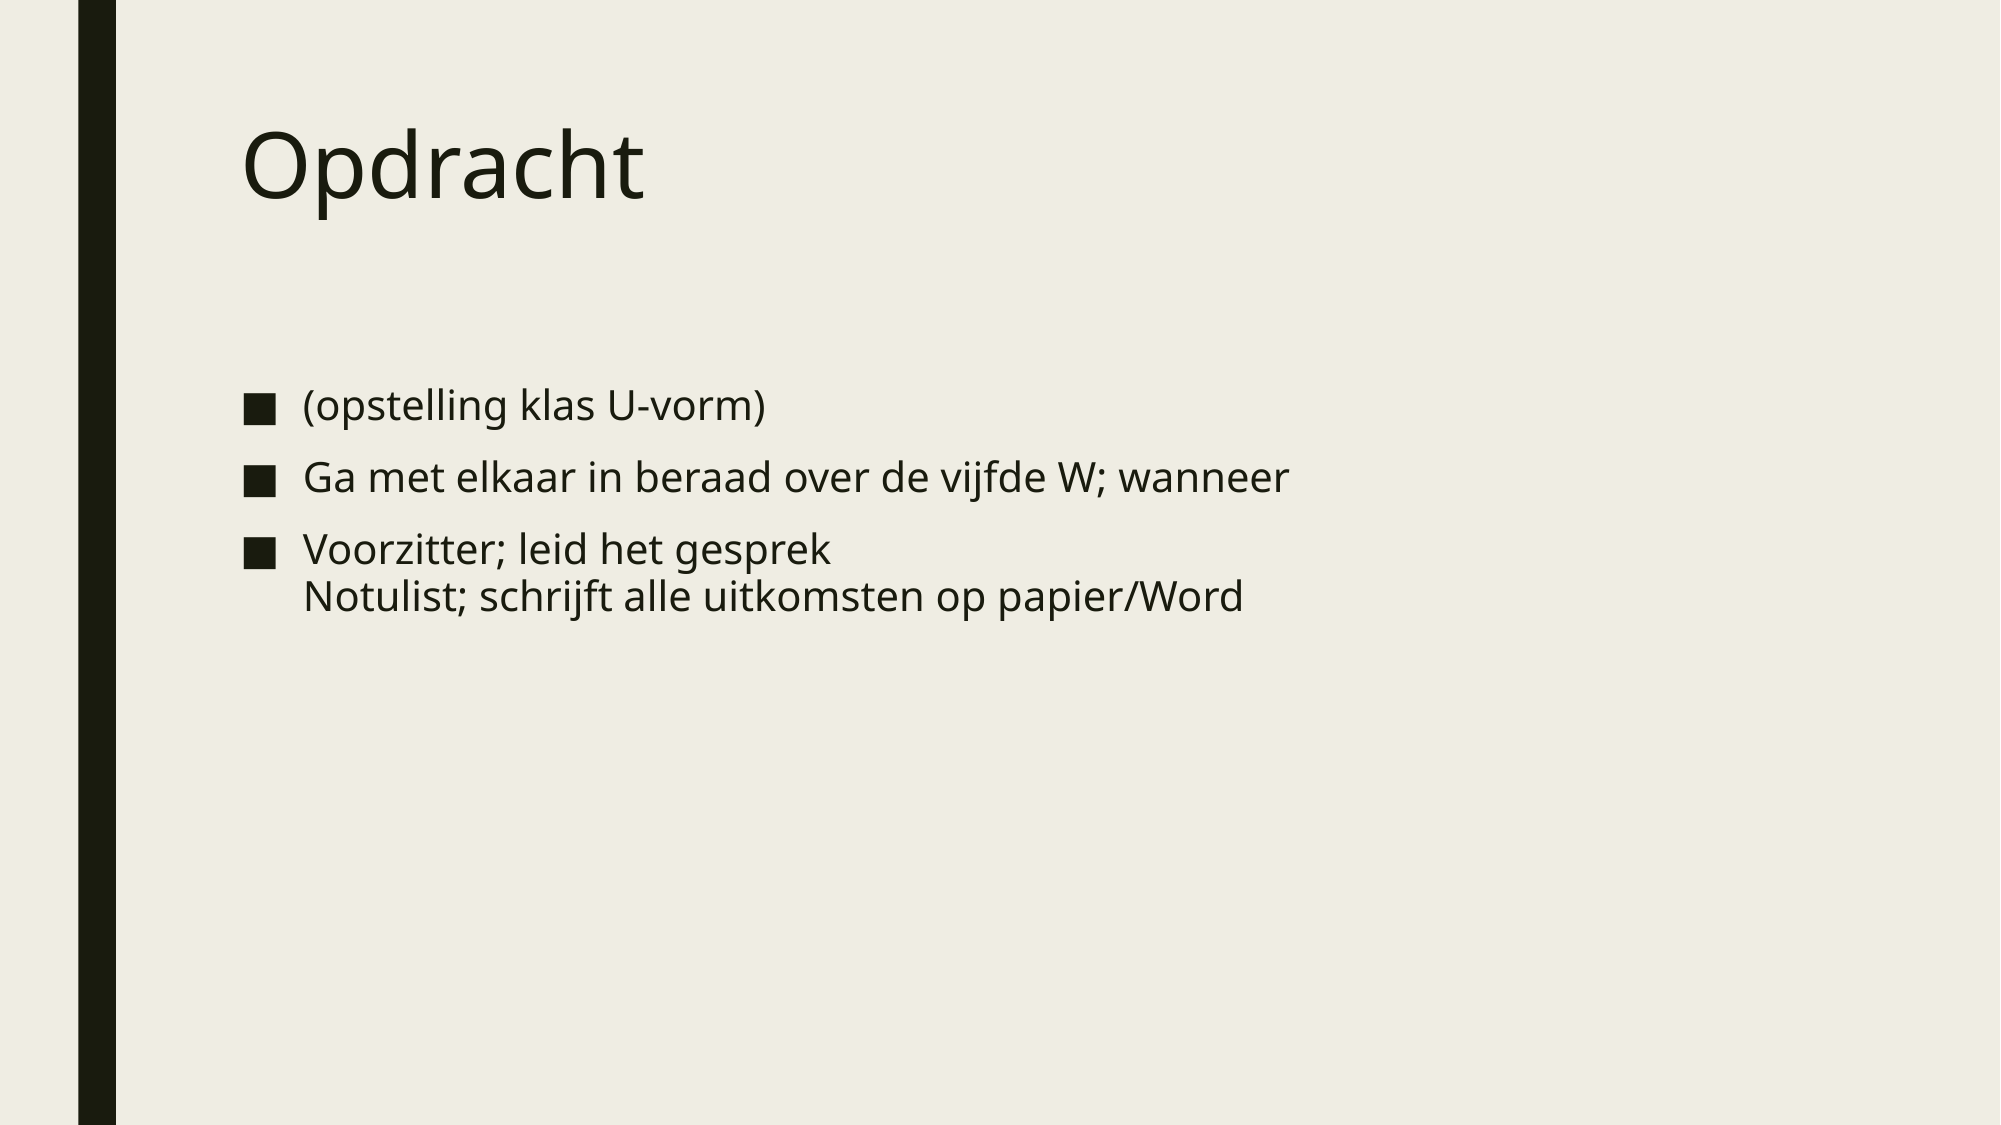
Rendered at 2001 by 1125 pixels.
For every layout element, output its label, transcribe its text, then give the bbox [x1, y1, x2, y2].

title Opdracht [225, 112, 1800, 357]
list (opstelling klas U-vorm) Ga met elkaar in beraad over de vijfde W; wanneer Voorzitter; leid het gesprek Notulist; schrijft alle uitkomsten op papier/Word [225, 375, 1800, 963]
